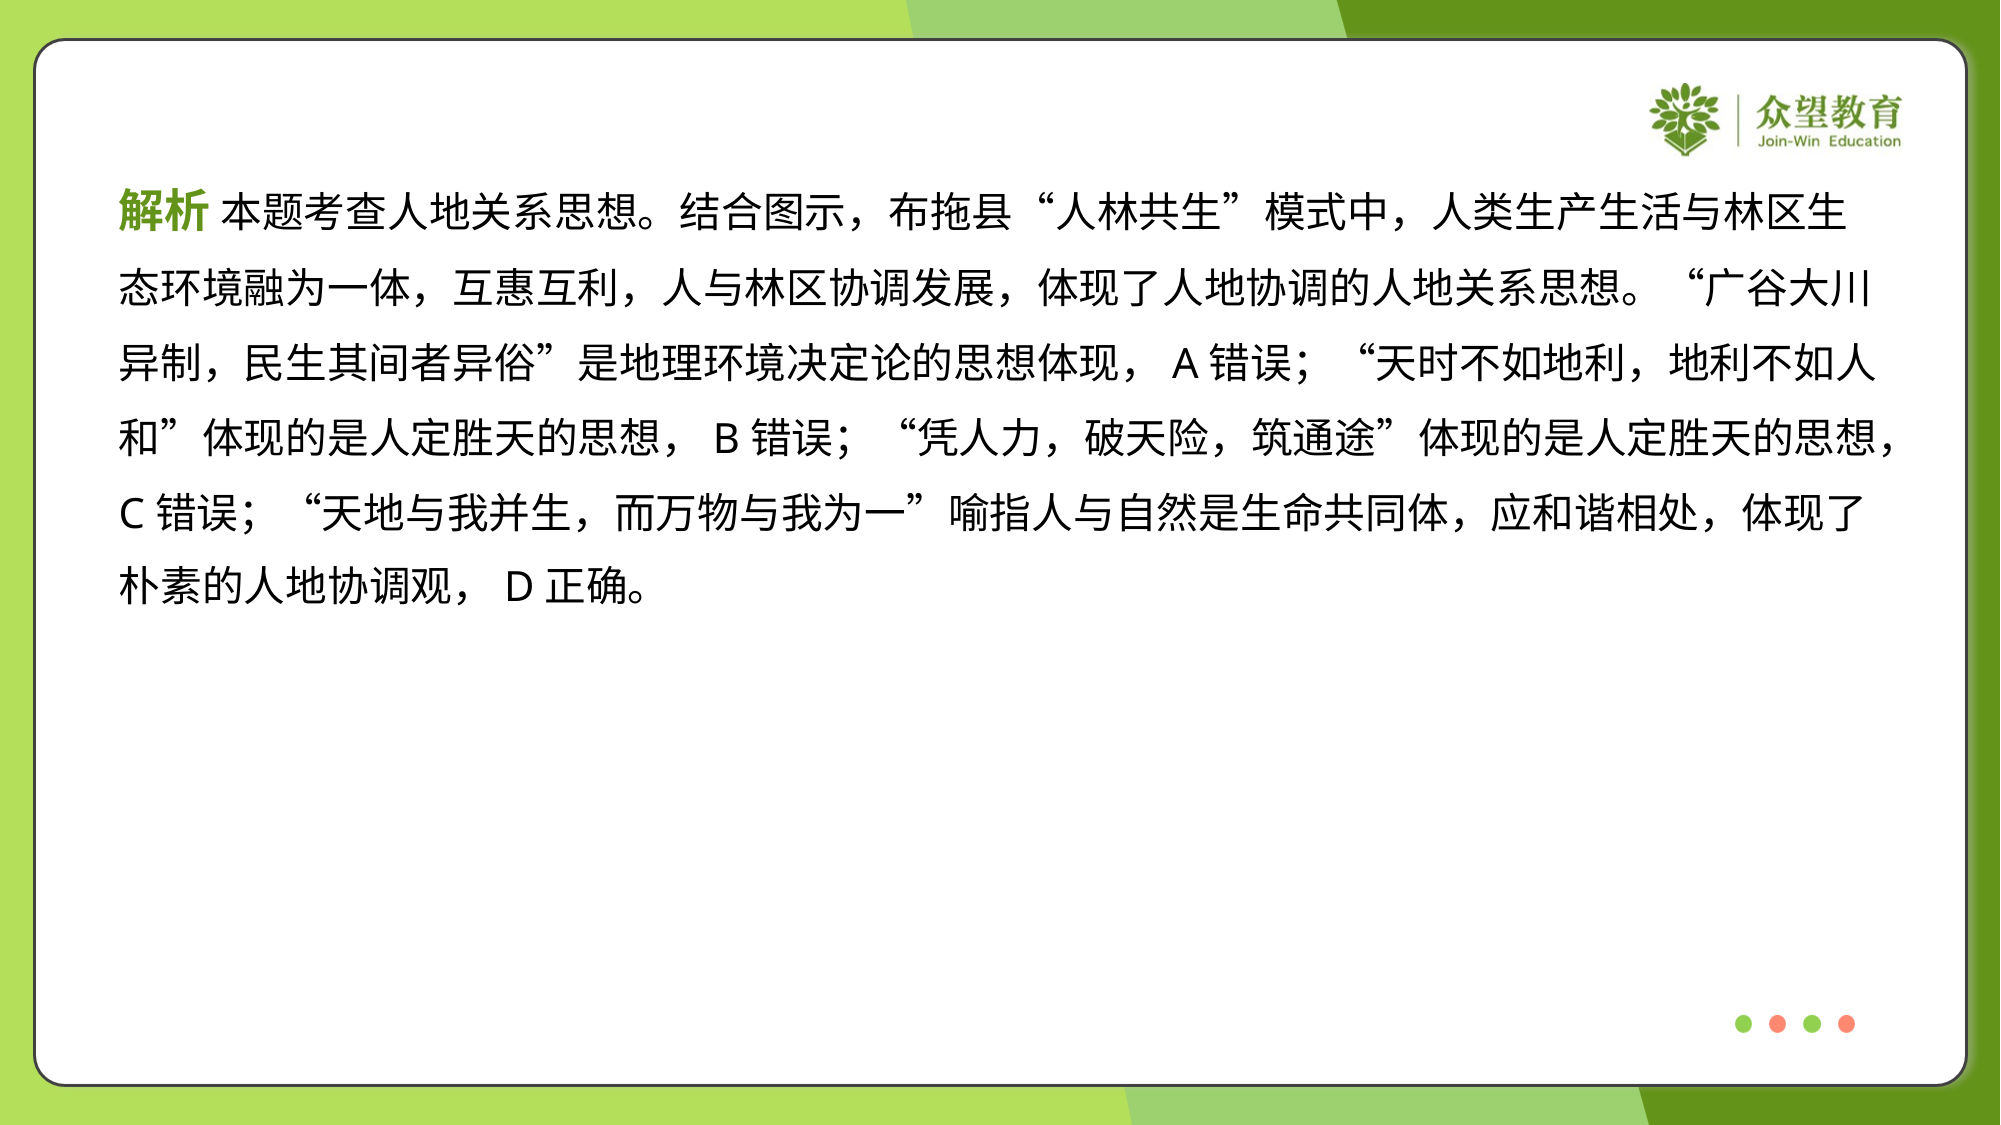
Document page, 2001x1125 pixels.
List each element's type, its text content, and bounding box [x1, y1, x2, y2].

picture [0, 0, 2000, 1125]
text_box 解析 本题考查人地关系思想。结合图示，布拖县“人林共生”模式中，人类生产生活与林区生 态环境融为一体，互惠互利，人与林区协调发展，体现了人地协调的人地关系思想。“广谷大川 异制，民生其间者异俗”是地理环境决定论的思想体现，A错误；“天时不如地利，地利不如人 和”体现的是人定胜天的思想，B错误；“凭人力，破天险，筑通途”体现的是人定胜天的思想， C错误；“天地与我并生，而万物与我为一”喻指人与自然是生命共同体，应和谐相处，体现了 朴素的人地协调观，D正确。 [118, 159, 1883, 602]
